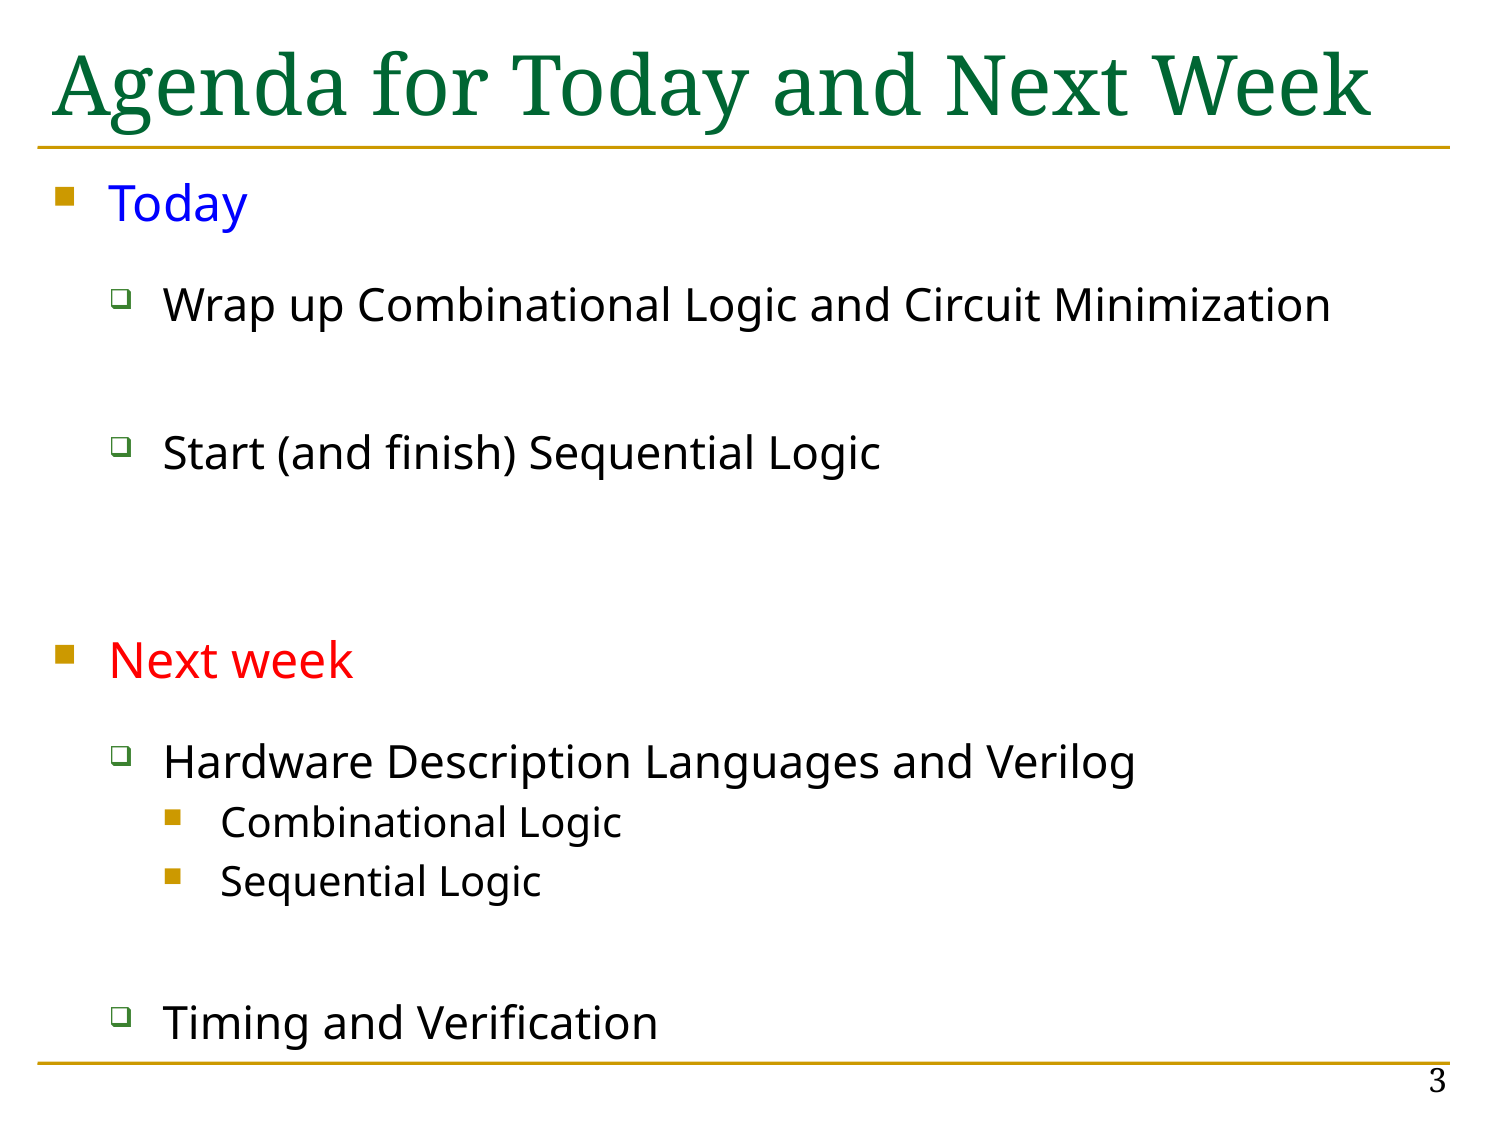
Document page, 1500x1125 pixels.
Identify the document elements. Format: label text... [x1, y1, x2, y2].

slide_number 3 [1111, 1036, 1462, 1112]
title Agenda for Today and Next Week [37, 24, 1450, 163]
list Today Wrap up Combinational Logic and Circuit Minimization Start (and finish) Sequential Logic Next week Hardware Description Languages and Verilog Combinational Logic Sequential Logic Timing and Verification [37, 163, 1450, 1016]
